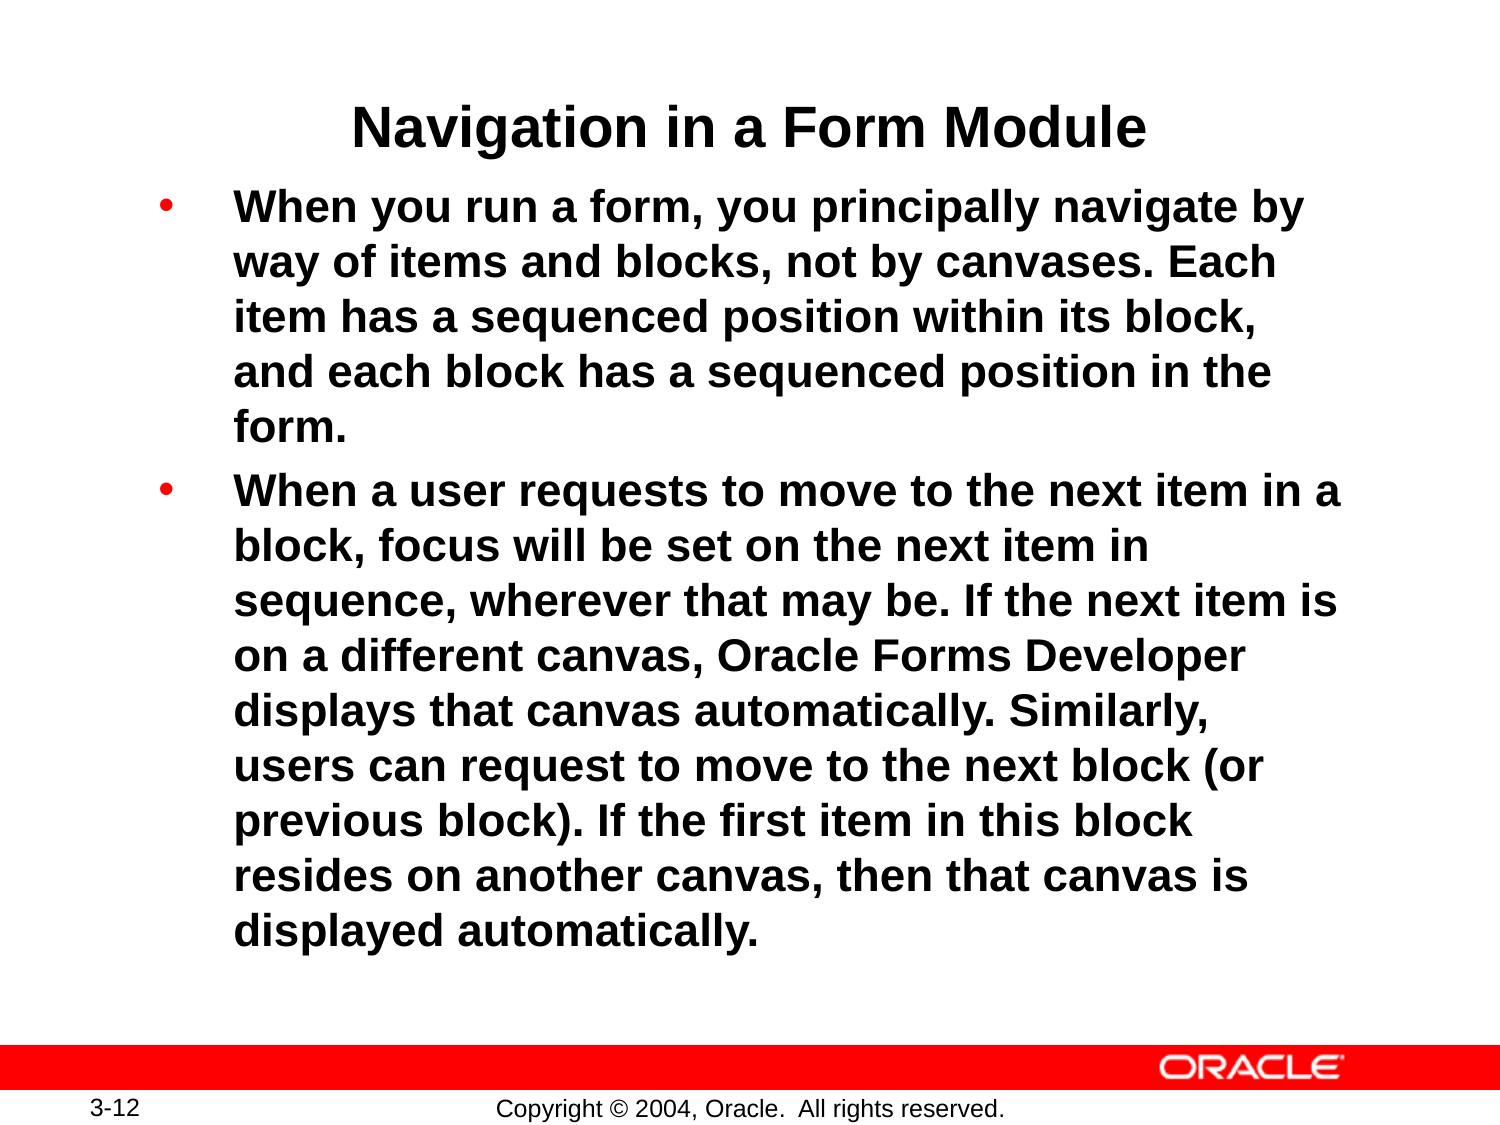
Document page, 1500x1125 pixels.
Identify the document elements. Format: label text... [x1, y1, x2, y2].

title Navigation in a Form Module [149, 87, 1351, 232]
list When you run a form, you principally navigate by way of items and blocks, not by canvases. Each item has a sequenced position within its block, and each block has a sequenced position in the form. When a user requests to move to the next item in a block, focus will be set on the next item in sequence, wherever that may be. If the next item is on a different canvas, Oracle Forms Developer displays that canvas automatically. Similarly, users can request to move to the next block (or previous block). If the first item in this block resides on another canvas, then that canvas is displayed automatically. [137, 174, 1347, 969]
